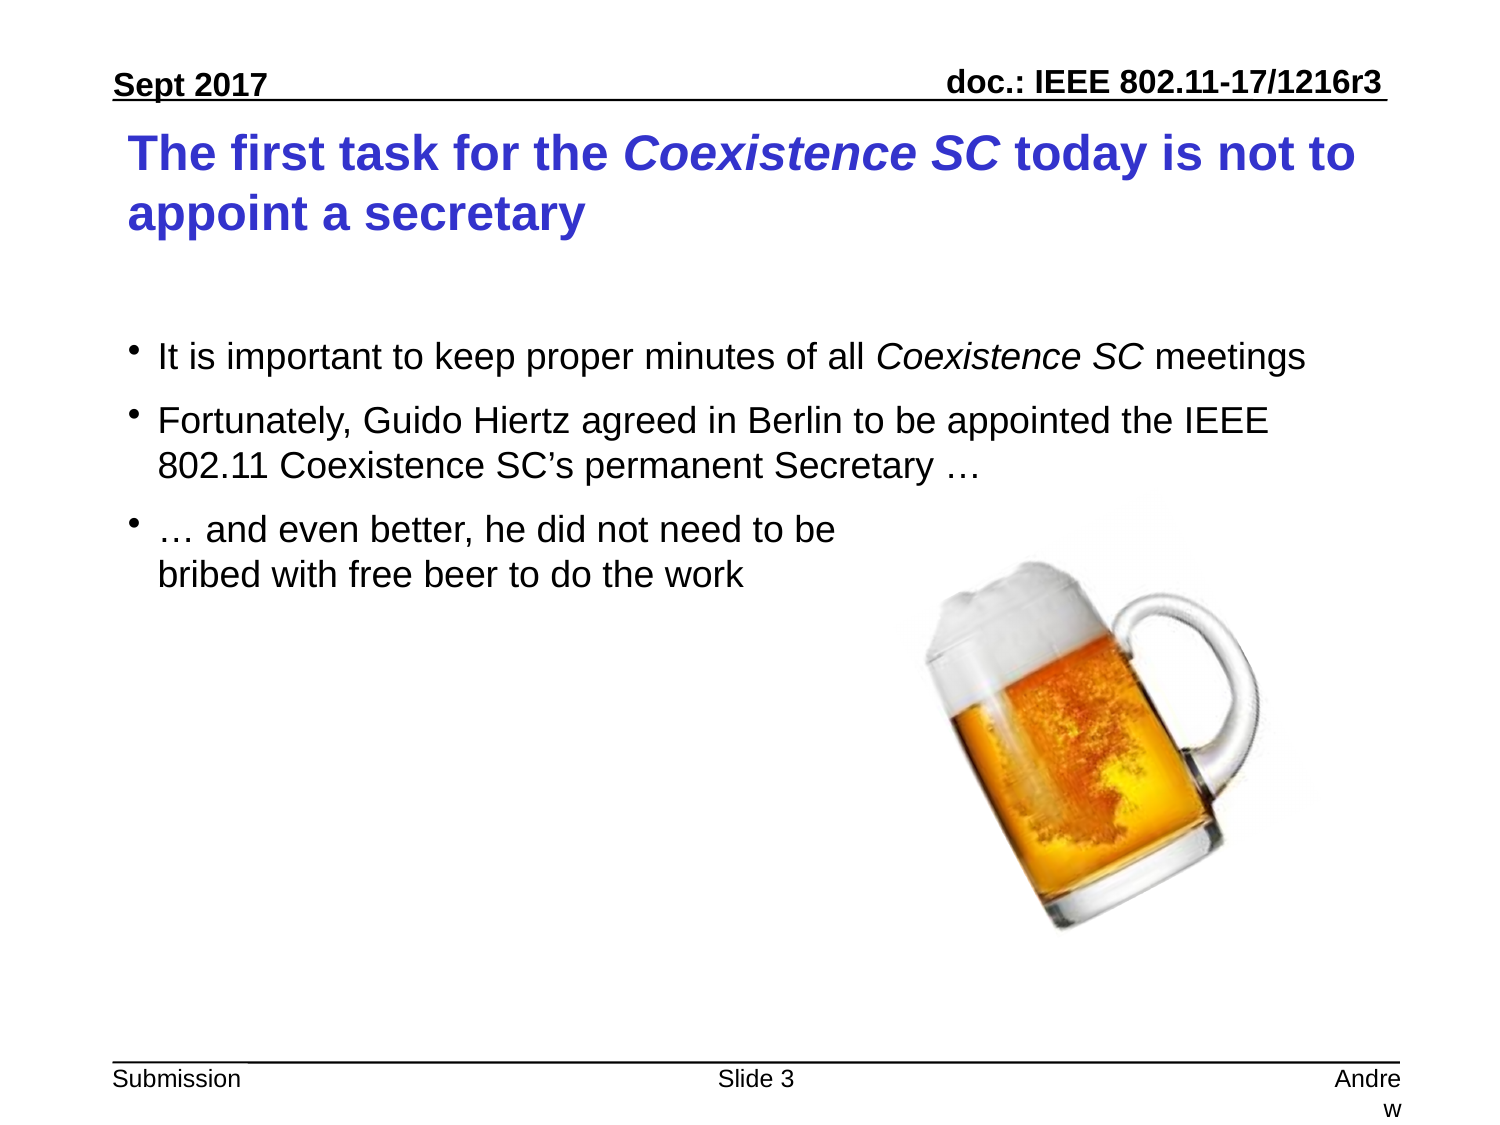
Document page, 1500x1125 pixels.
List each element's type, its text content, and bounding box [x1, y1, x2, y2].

list It is important to keep proper minutes of all Coexistence SC meetings Fortunately, Guido Hiertz agreed in Berlin to be appointed the IEEE 802.11 Coexistence SC’s permanent Secretary … … and even better, he did not need to be bribed with free beer to do the work [112, 324, 1388, 1000]
title The first task for the Coexistence SC today is not to appoint a secretary [112, 112, 1388, 288]
slide_number Slide 3 [709, 1061, 803, 1093]
footer Andrew Myles, Cisco [1320, 1061, 1402, 1093]
picture [895, 489, 1320, 937]
